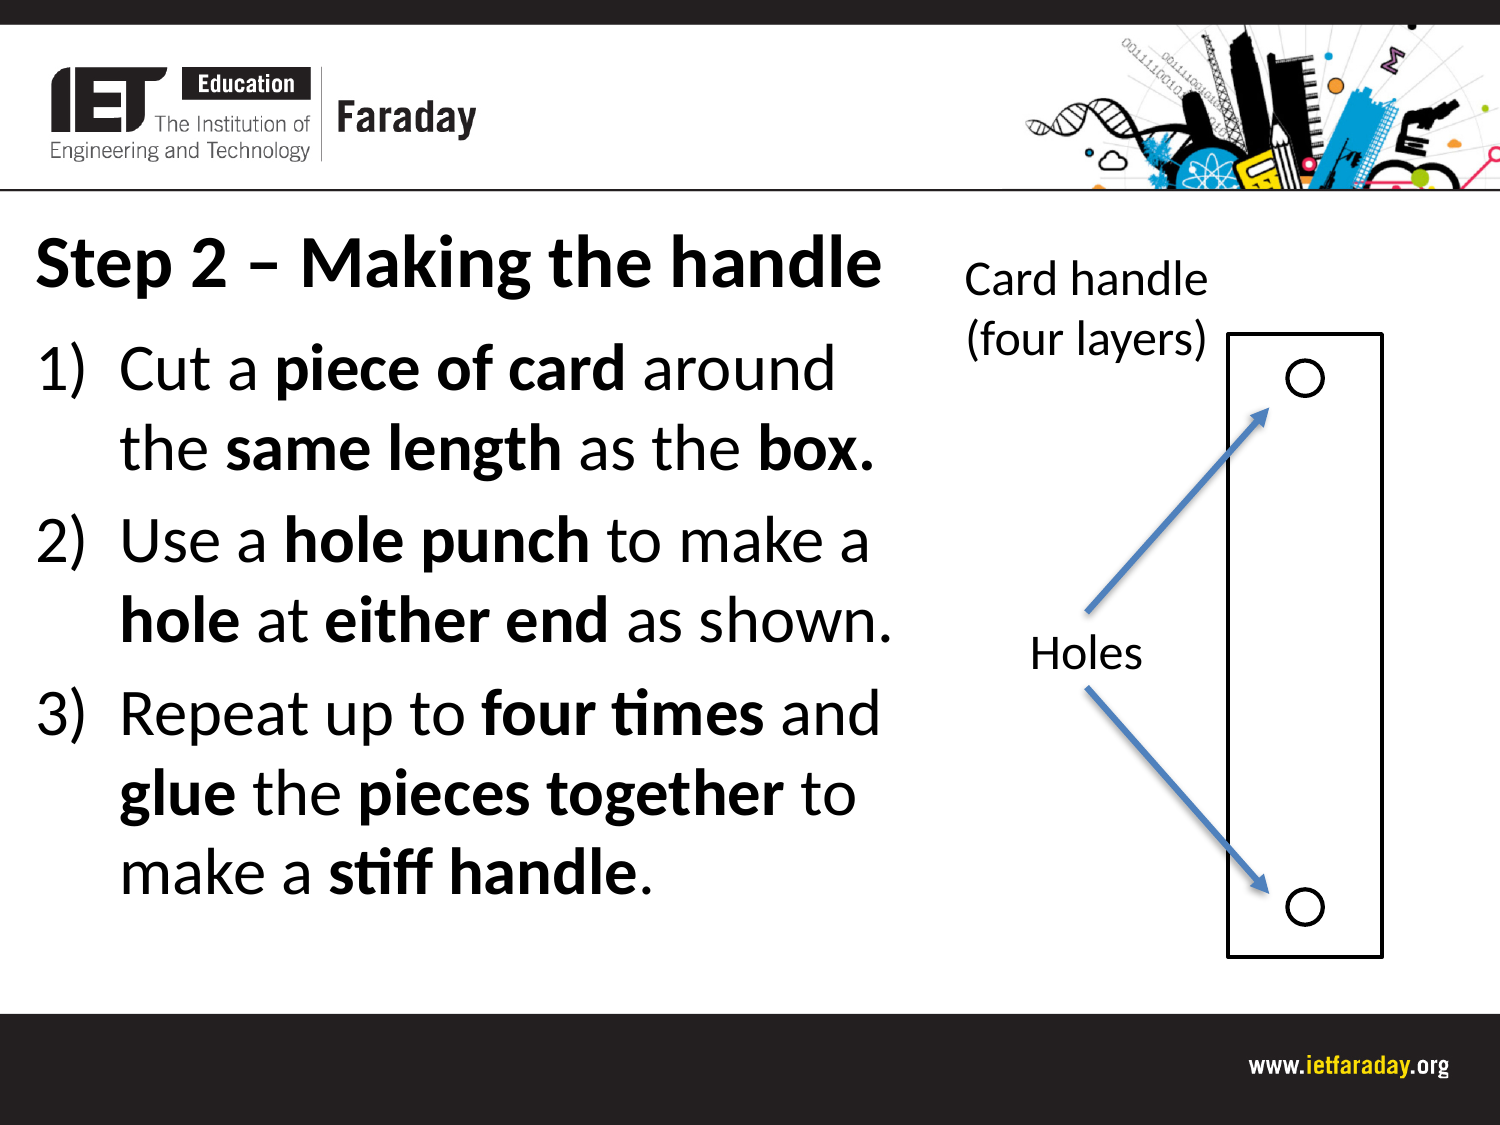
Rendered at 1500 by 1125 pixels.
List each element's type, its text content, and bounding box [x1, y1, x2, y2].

text_box Cut a piece of card around the same length as the box. Use a hole punch to make a hole at either end as shown. Repeat up to four times and glue the pieces together to make a stiff handle. [20, 316, 912, 916]
text_box Step 2 – Making the handle [20, 205, 1284, 310]
picture [0, 0, 1500, 1125]
text_box Holes [1009, 612, 1164, 688]
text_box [1086, 687, 1270, 895]
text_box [1228, 333, 1383, 958]
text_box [1086, 407, 1270, 613]
text_box Card handle (four layers) [929, 238, 1244, 373]
